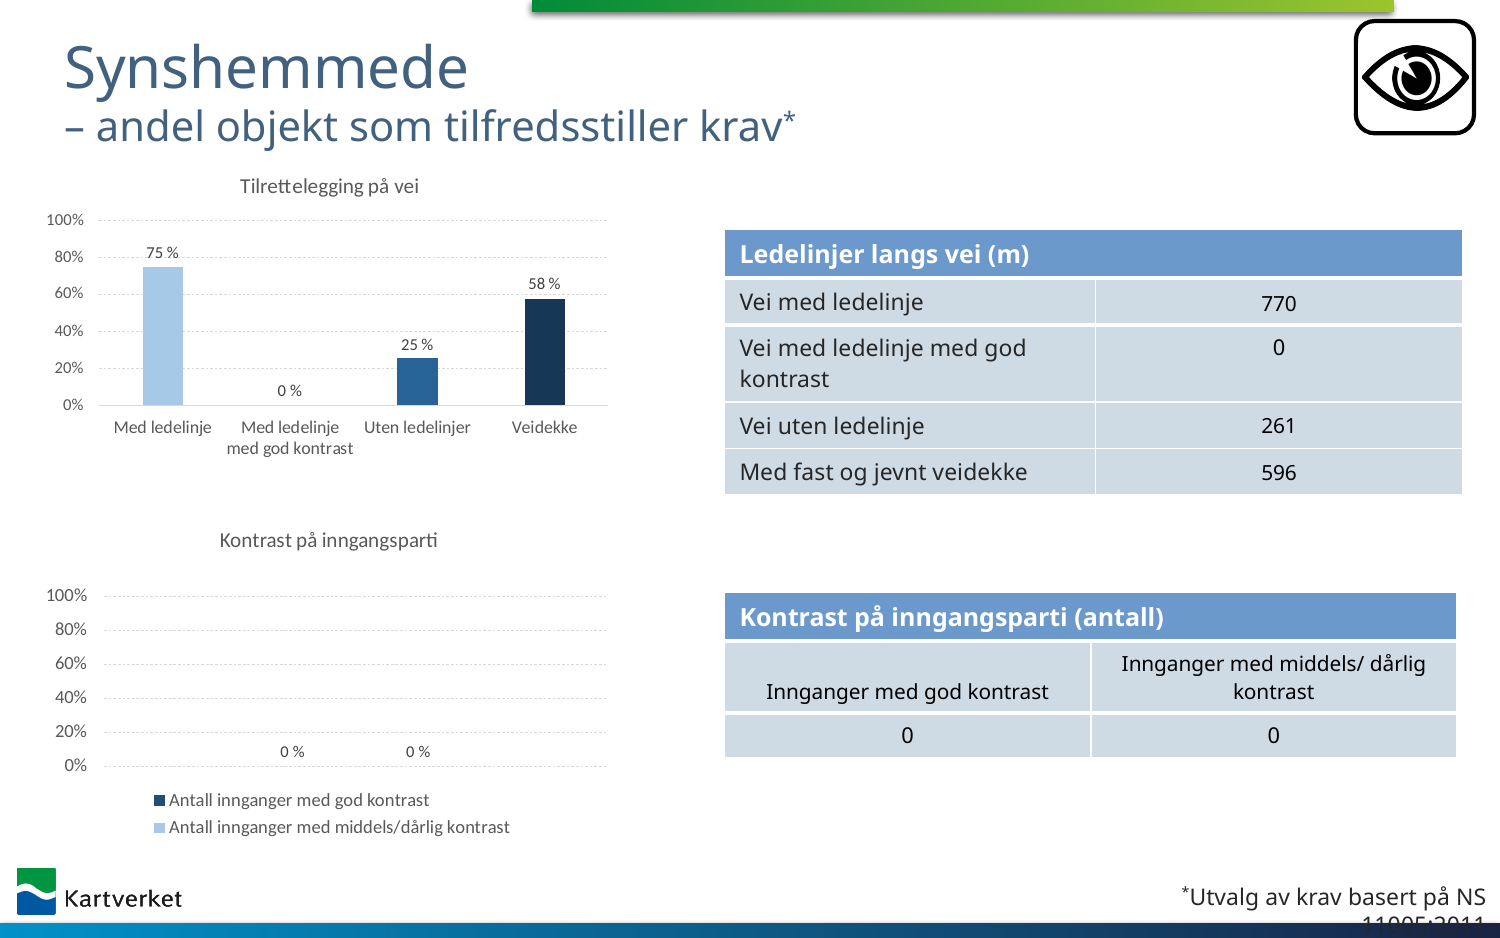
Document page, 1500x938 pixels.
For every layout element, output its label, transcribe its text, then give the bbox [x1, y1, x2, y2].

picture [41, 166, 618, 492]
table_cell Innganger med middels/ dårlig kontrast [1092, 643, 1456, 711]
text_box *Utvalg av krav basert på NS 11005:2011 [1068, 873, 1500, 938]
table_cell Vei uten ledelinje [725, 403, 1095, 448]
table_cell 596 [1096, 449, 1462, 494]
table_header Kontrast på inngangsparti (antall) [725, 593, 1456, 639]
table_cell 0 [725, 715, 1090, 757]
table_cell Vei med ledelinje med god kontrast [725, 327, 1095, 401]
table_cell 0 [1092, 715, 1456, 757]
table_cell Innganger med god kontrast [725, 643, 1090, 711]
table_cell 0 [1096, 327, 1462, 401]
table_cell Vei med ledelinje [725, 280, 1095, 323]
table_cell Med fast og jevnt veidekke [725, 449, 1095, 494]
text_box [1355, 20, 1475, 134]
table_header Ledelinjer langs vei (m) [725, 230, 1462, 276]
picture [41, 520, 617, 846]
text_box Synshemmede – andel objekt som tilfredsstiller krav* [49, 24, 1431, 158]
table_cell 261 [1096, 403, 1462, 448]
table_cell 770 [1096, 280, 1462, 323]
